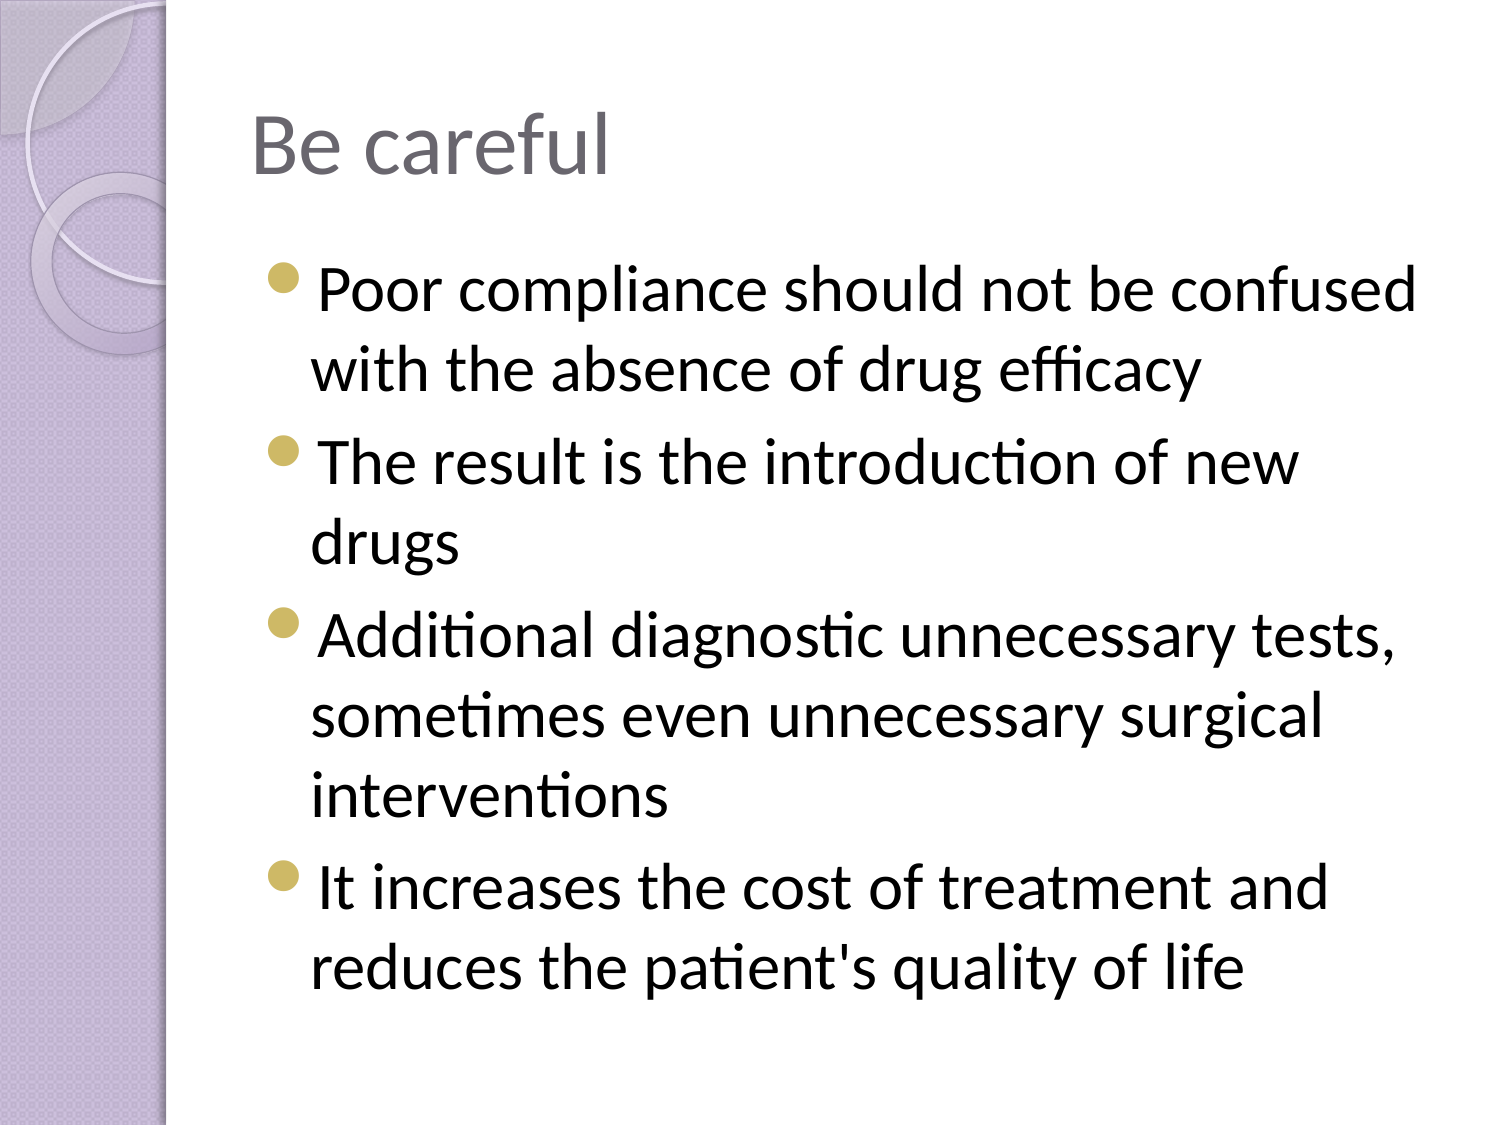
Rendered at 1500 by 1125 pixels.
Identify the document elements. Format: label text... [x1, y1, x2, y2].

title Be careful [235, 45, 1466, 233]
list Poor compliance should not be confused with the absence of drug efficacy The result is the introduction of new drugs Additional diagnostic unnecessary tests, sometimes even unnecessary surgical interventions It increases the cost of treatment and reduces the patient's quality of life [235, 237, 1466, 1025]
